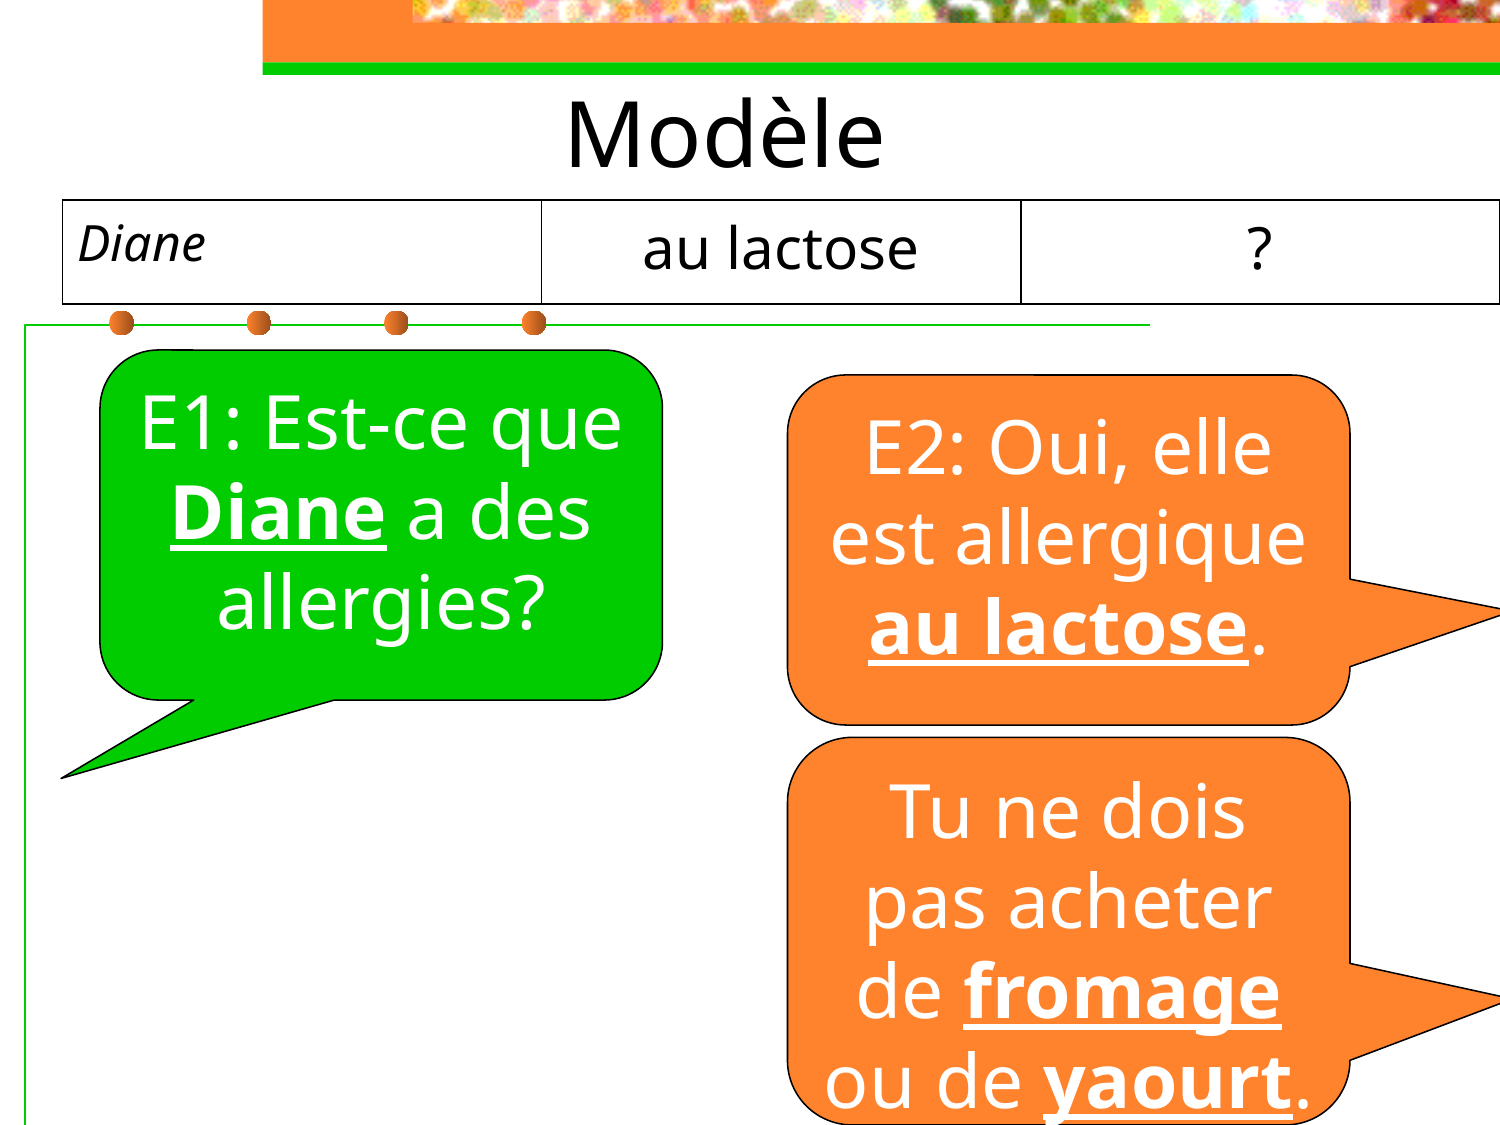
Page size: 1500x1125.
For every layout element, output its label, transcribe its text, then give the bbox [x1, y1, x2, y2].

title Modèle [87, 37, 1363, 199]
text_box Tu ne dois pas acheter de fromage ou de yaourt. [787, 737, 1500, 1125]
table_header Diane [63, 201, 541, 303]
table_header ? [1022, 201, 1499, 303]
table_header au lactose [542, 201, 1020, 303]
picture [412, 0, 1500, 23]
text_box E1: Est-ce que Diane a des allergies? [61, 349, 663, 779]
text_box E2: Oui, elle est allergique au lactose. [787, 374, 1500, 726]
